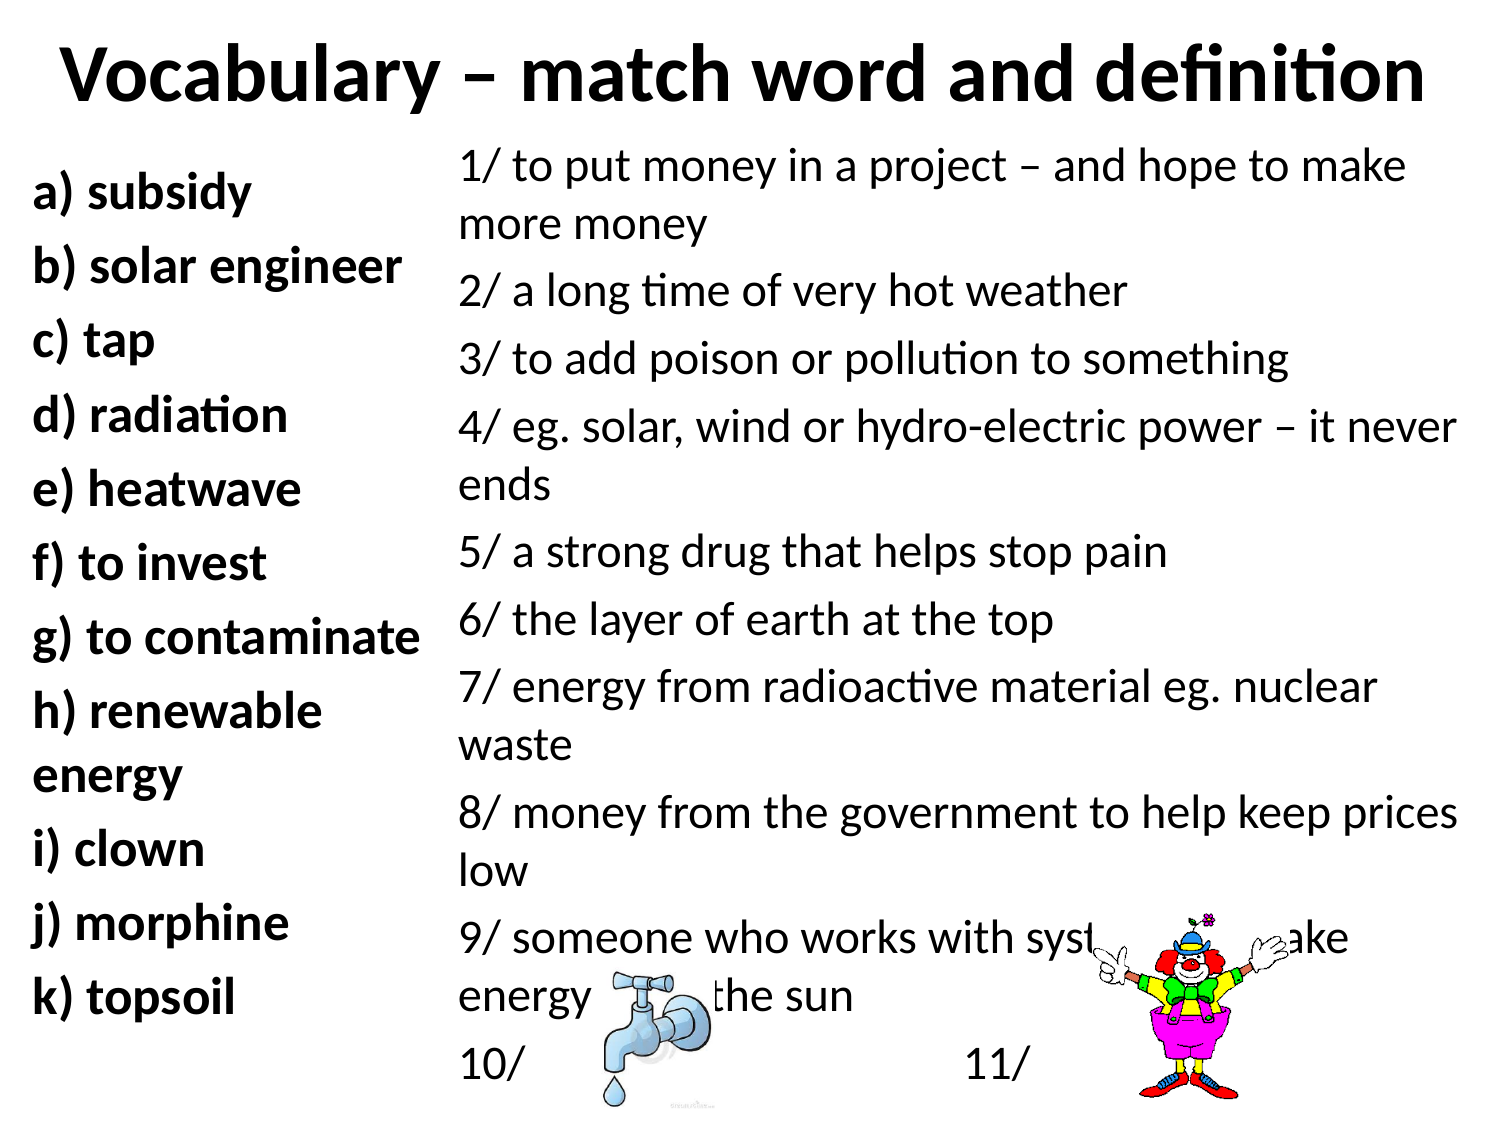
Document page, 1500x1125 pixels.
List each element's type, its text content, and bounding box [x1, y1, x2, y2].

list 1/ to put money in a project – and hope to make more money 2/ a long time of very hot weather 3/ to add poison or pollution to something 4/ eg. solar, wind or hydro-electric power – it never ends 5/ a strong drug that helps stop pain 6/ the layer of earth at the top 7/ energy from radioactive material eg. nuclear waste 8/ money from the government to help keep prices low 9/ someone who works with systems to make energy from the sun 10/ 11/ [442, 125, 1500, 1106]
picture [1092, 913, 1290, 1100]
picture [596, 967, 715, 1110]
list a) subsidy b) solar engineer c) tap d) radiation e) heatwave f) to invest g) to contaminate h) renewable energy i) clown j) morphine k) topsoil [17, 149, 442, 1083]
title Vocabulary – match word and definition [17, 0, 1471, 138]
